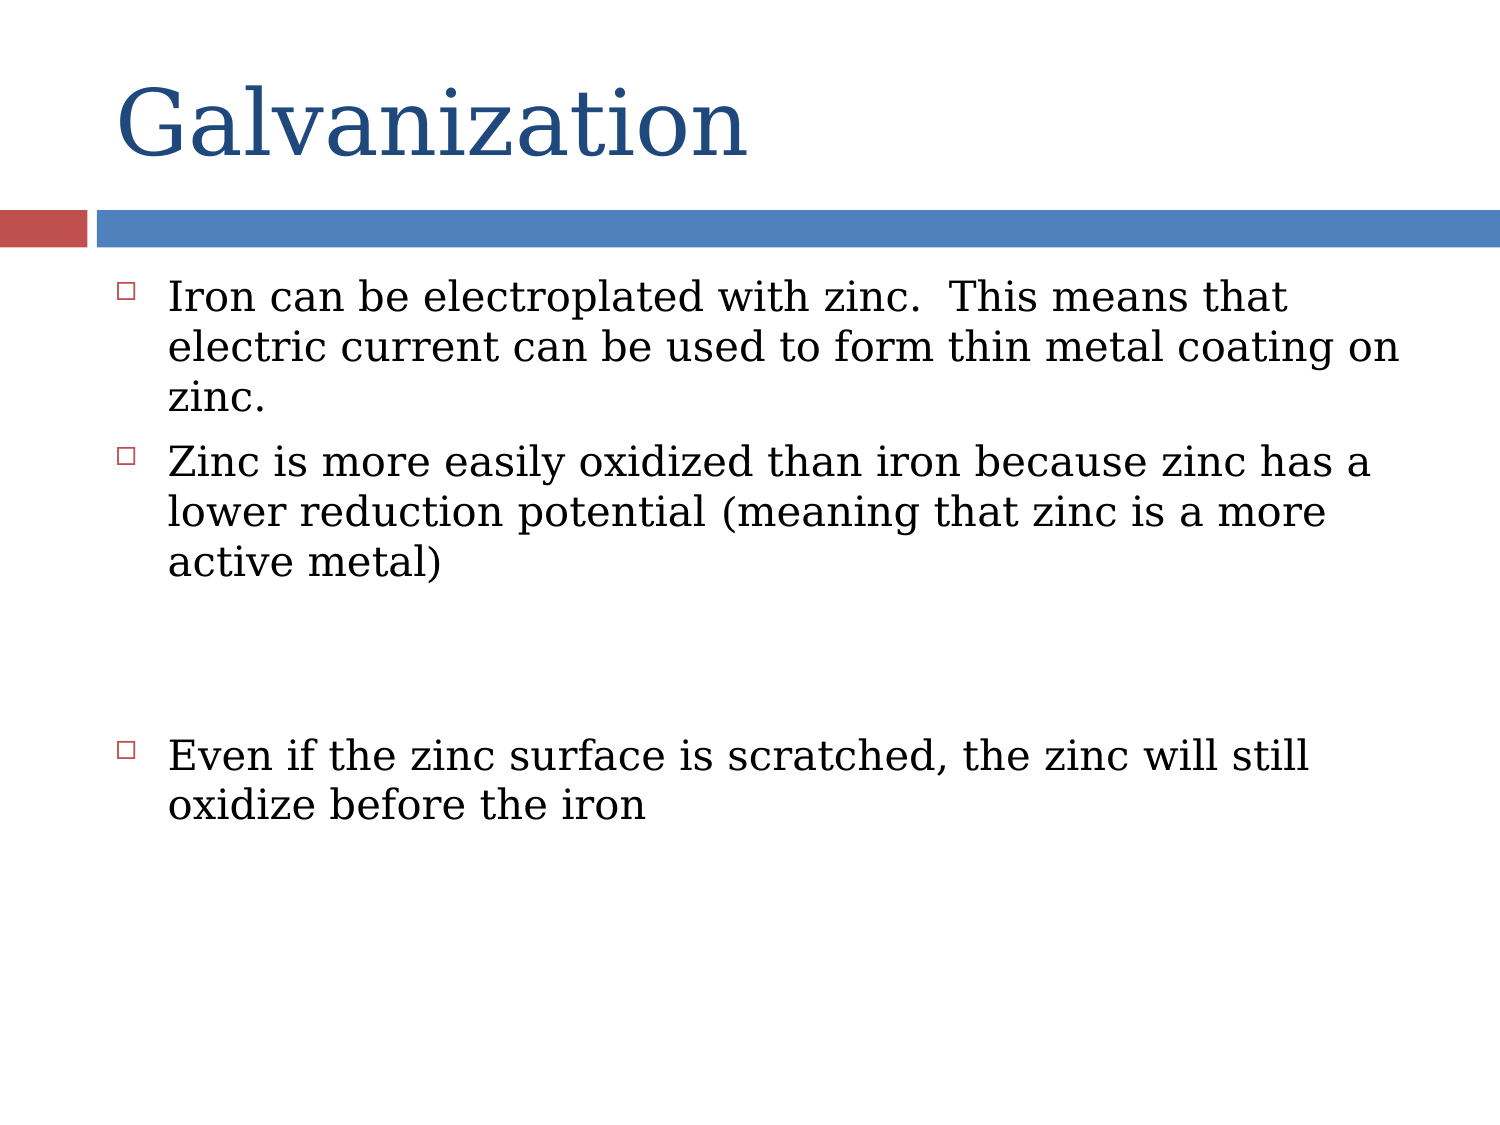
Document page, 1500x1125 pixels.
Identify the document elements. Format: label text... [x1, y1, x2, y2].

title Galvanization [100, 37, 1438, 200]
